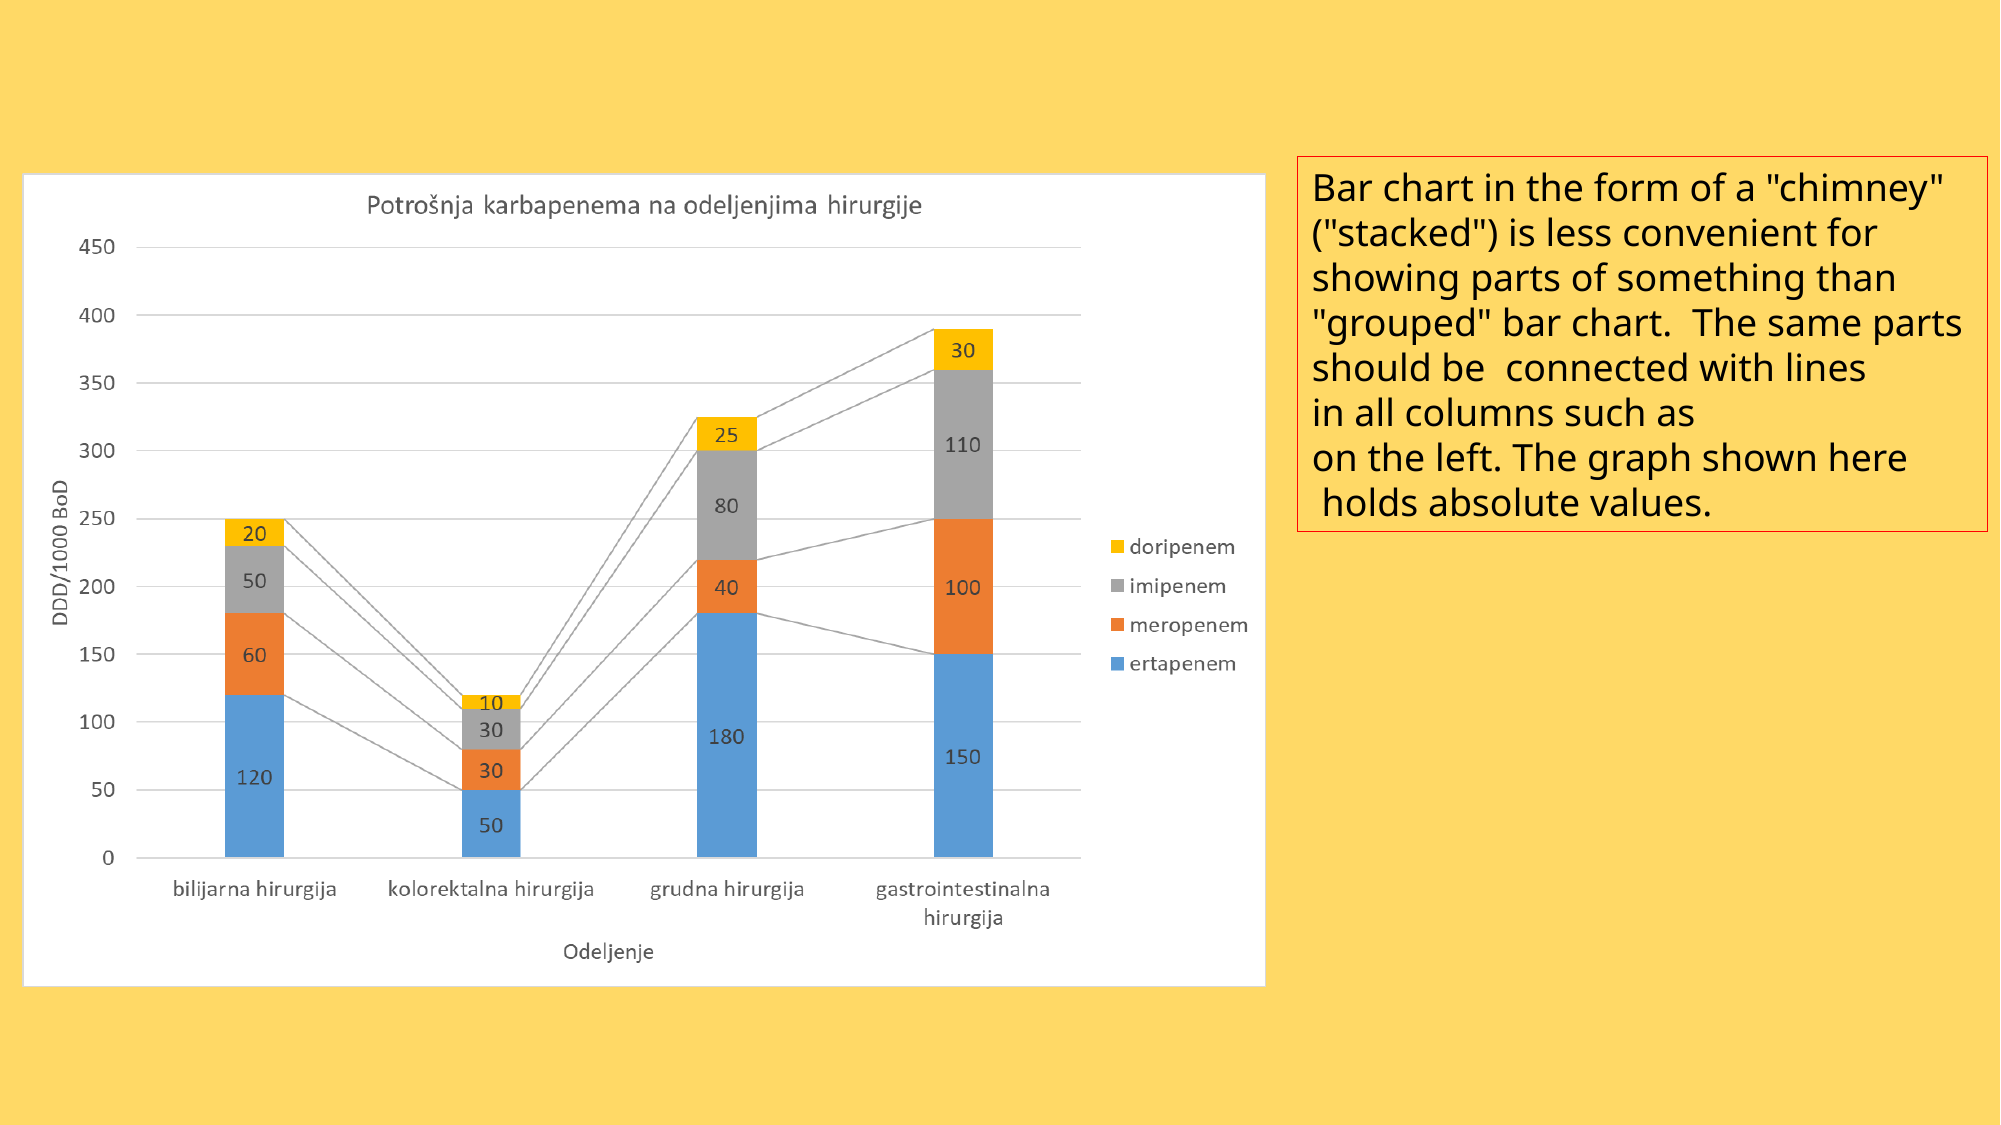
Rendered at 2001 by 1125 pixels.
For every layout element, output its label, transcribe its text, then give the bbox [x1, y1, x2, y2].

picture [22, 173, 1266, 988]
text_box Bar chart in the form of a "chimney" ("stacked") is less convenient for showing parts of something than "grouped" bar chart. The same parts should be connected with lines in all columns such as on the left. The graph shown here holds absolute values. [1297, 156, 1988, 532]
